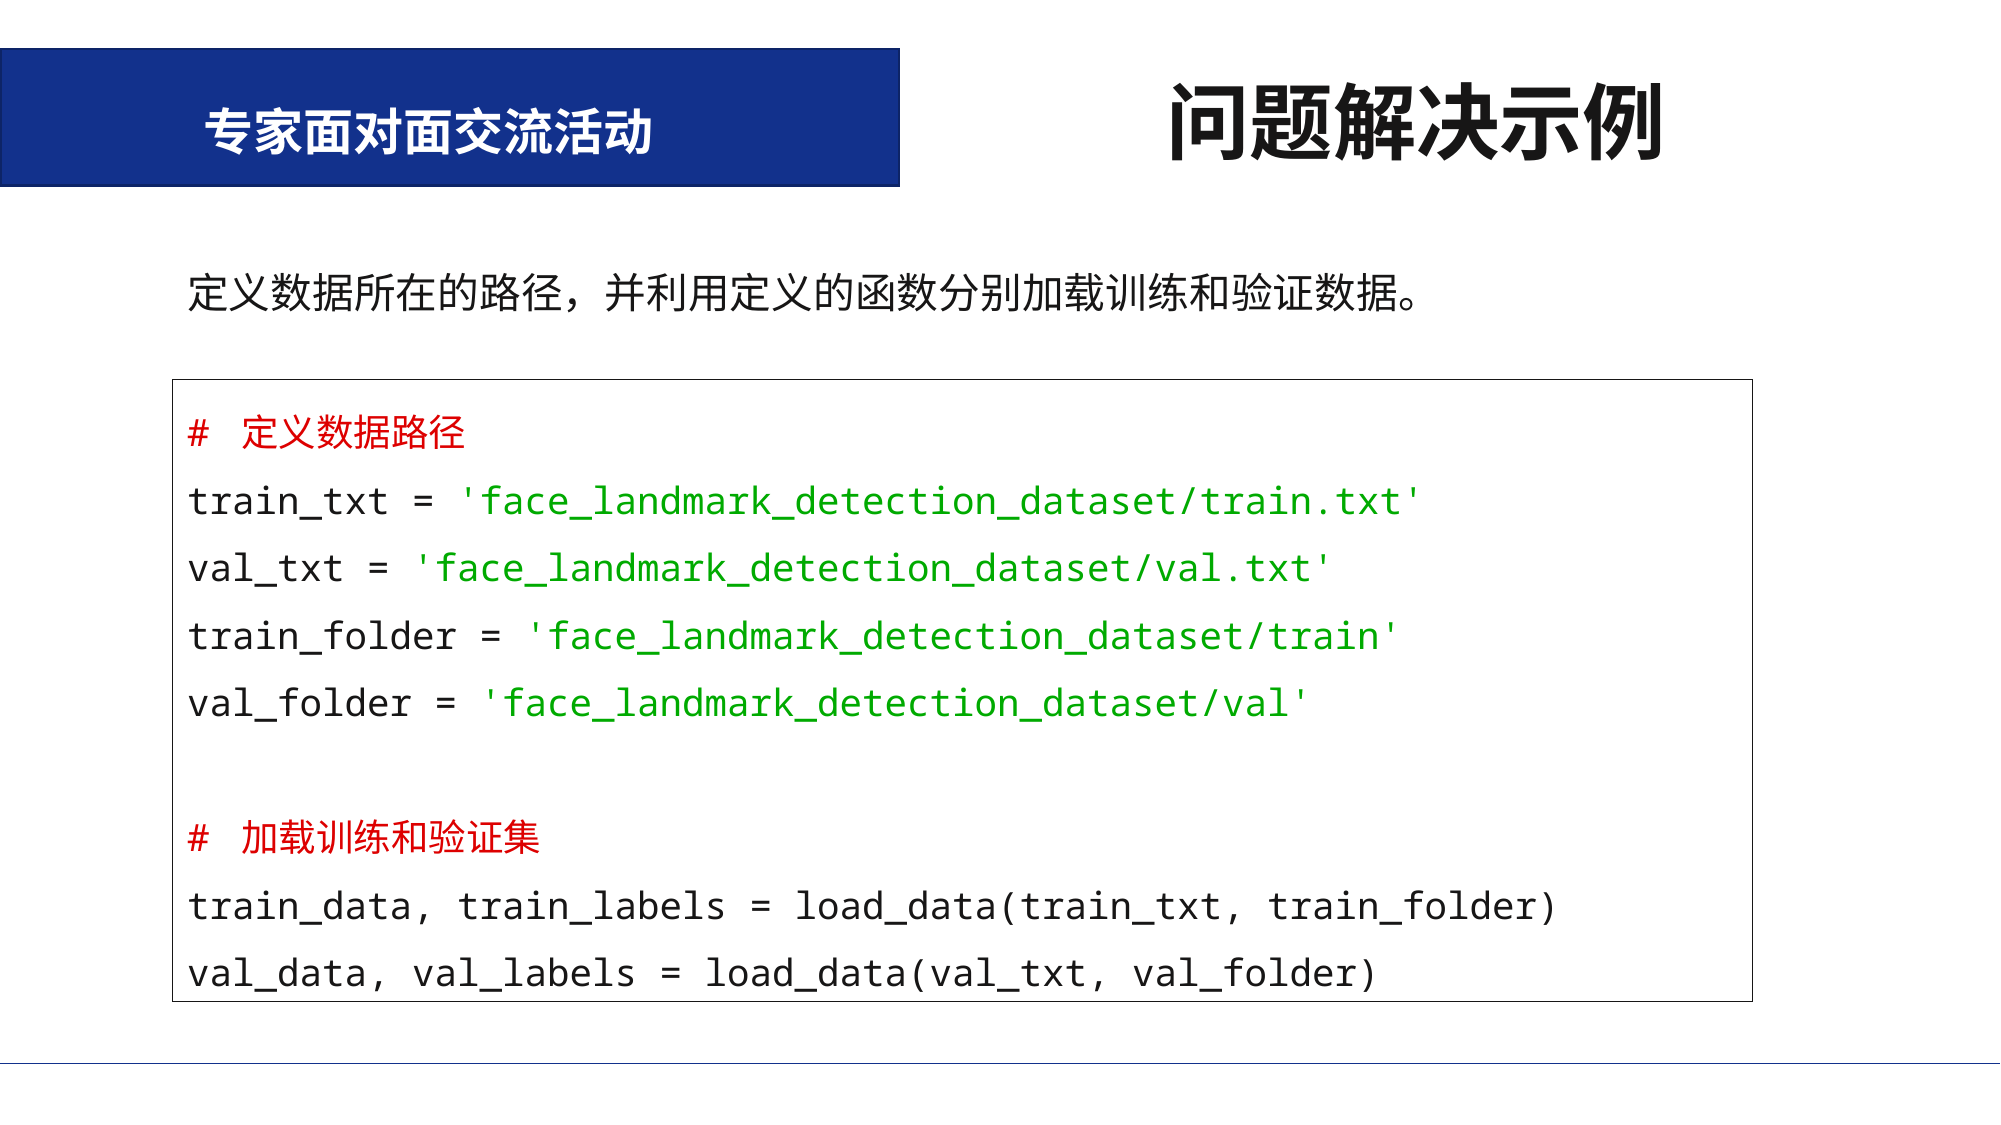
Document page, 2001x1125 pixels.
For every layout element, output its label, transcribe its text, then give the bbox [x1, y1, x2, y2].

text_box 定义数据所在的路径，并利用定义的函数分别加载训练和验证数据。 [172, 234, 1877, 325]
text_box # 定义数据路径 train_txt = 'face_landmark_detection_dataset/train.txt' val_txt = 'face_landmark_detection_dataset/val.txt' train_folder = 'face_landmark_detection_dataset/train' val_folder = 'face_landmark_detection_dataset/val' # 加载训练和验证集 train_data, train_labels = load_data(train_txt, train_folder) val_data, val_labels = load_data(val_txt, val_folder) [172, 379, 1753, 1002]
text_box [0, 48, 900, 187]
text_box 问题解决示例 [915, 63, 1917, 178]
text_box 专家面对面交流活动 [188, 80, 884, 168]
